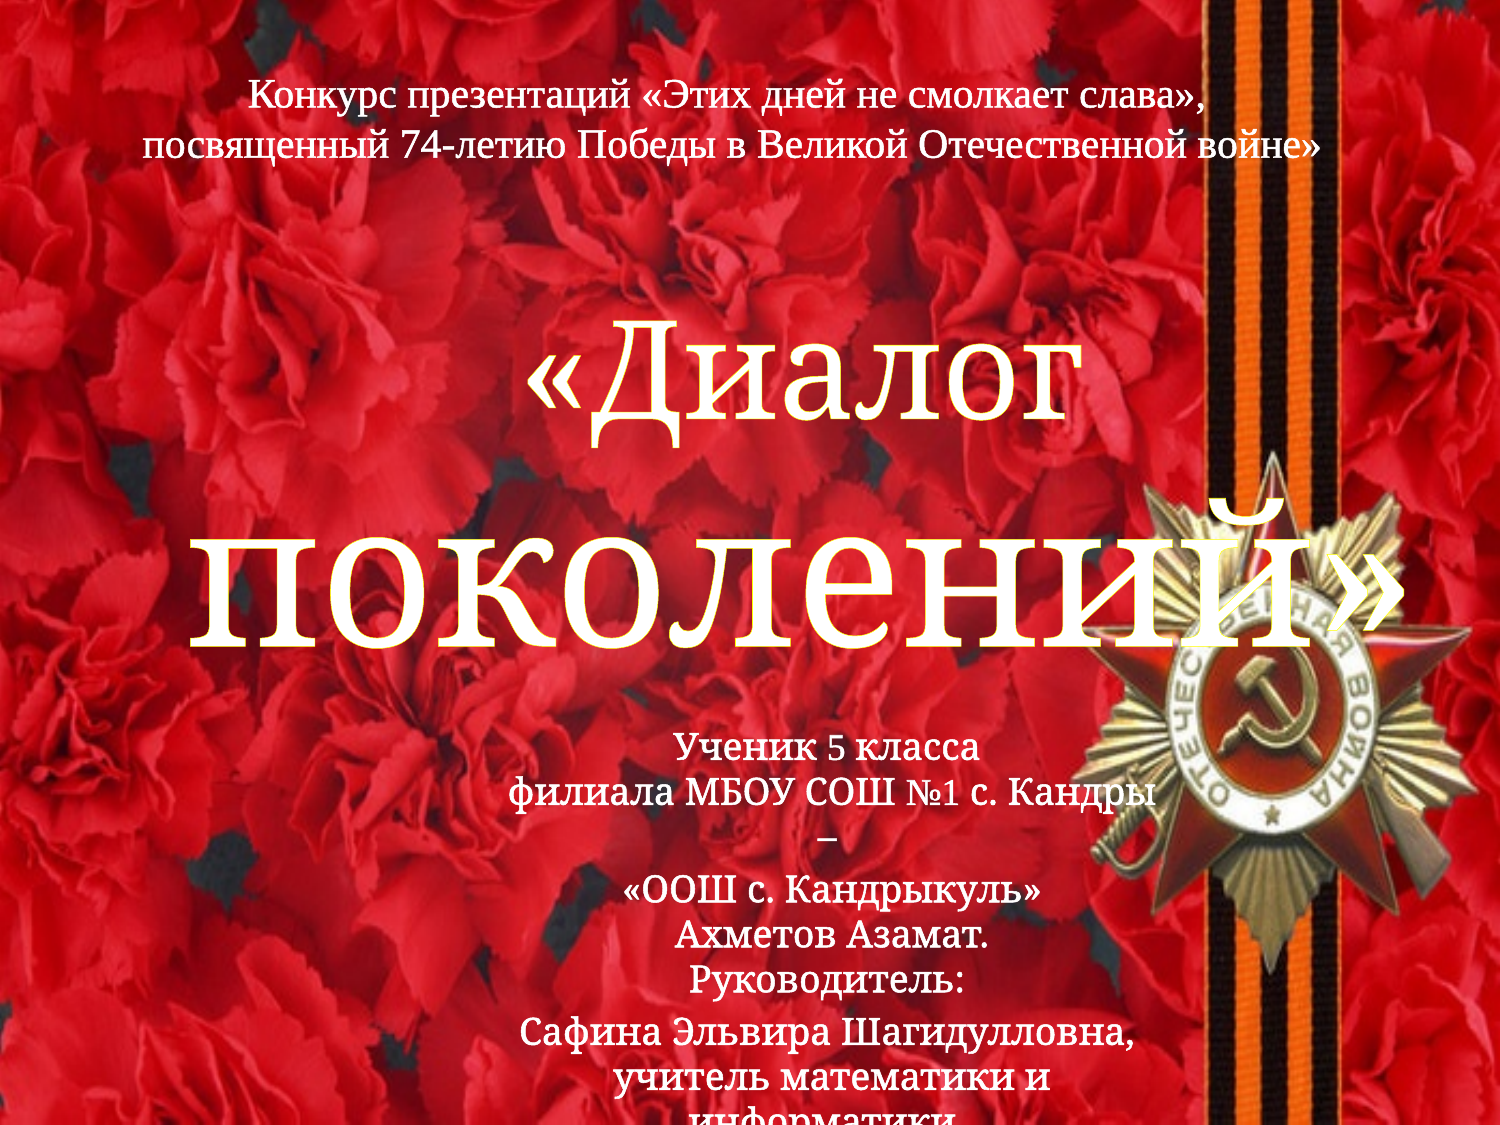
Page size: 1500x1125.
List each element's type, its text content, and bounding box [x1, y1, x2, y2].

title «Диалог поколений» [164, 363, 1439, 605]
picture [0, 0, 1500, 1125]
text_box Конкурс презентаций «Этих дней не смолкает слава», посвященный 74-летию Победы в Великой Отечественной войне» [82, 58, 1383, 174]
subtitle Ученик 5 класса филиала МБОУ СОШ №1 с. Кандры – «ООШ с. Кандрыкуль» Ахметов Азамат. Руководитель: Сафина Эльвира Шагидулловна, учитель математики и информатики. [480, 714, 1184, 856]
